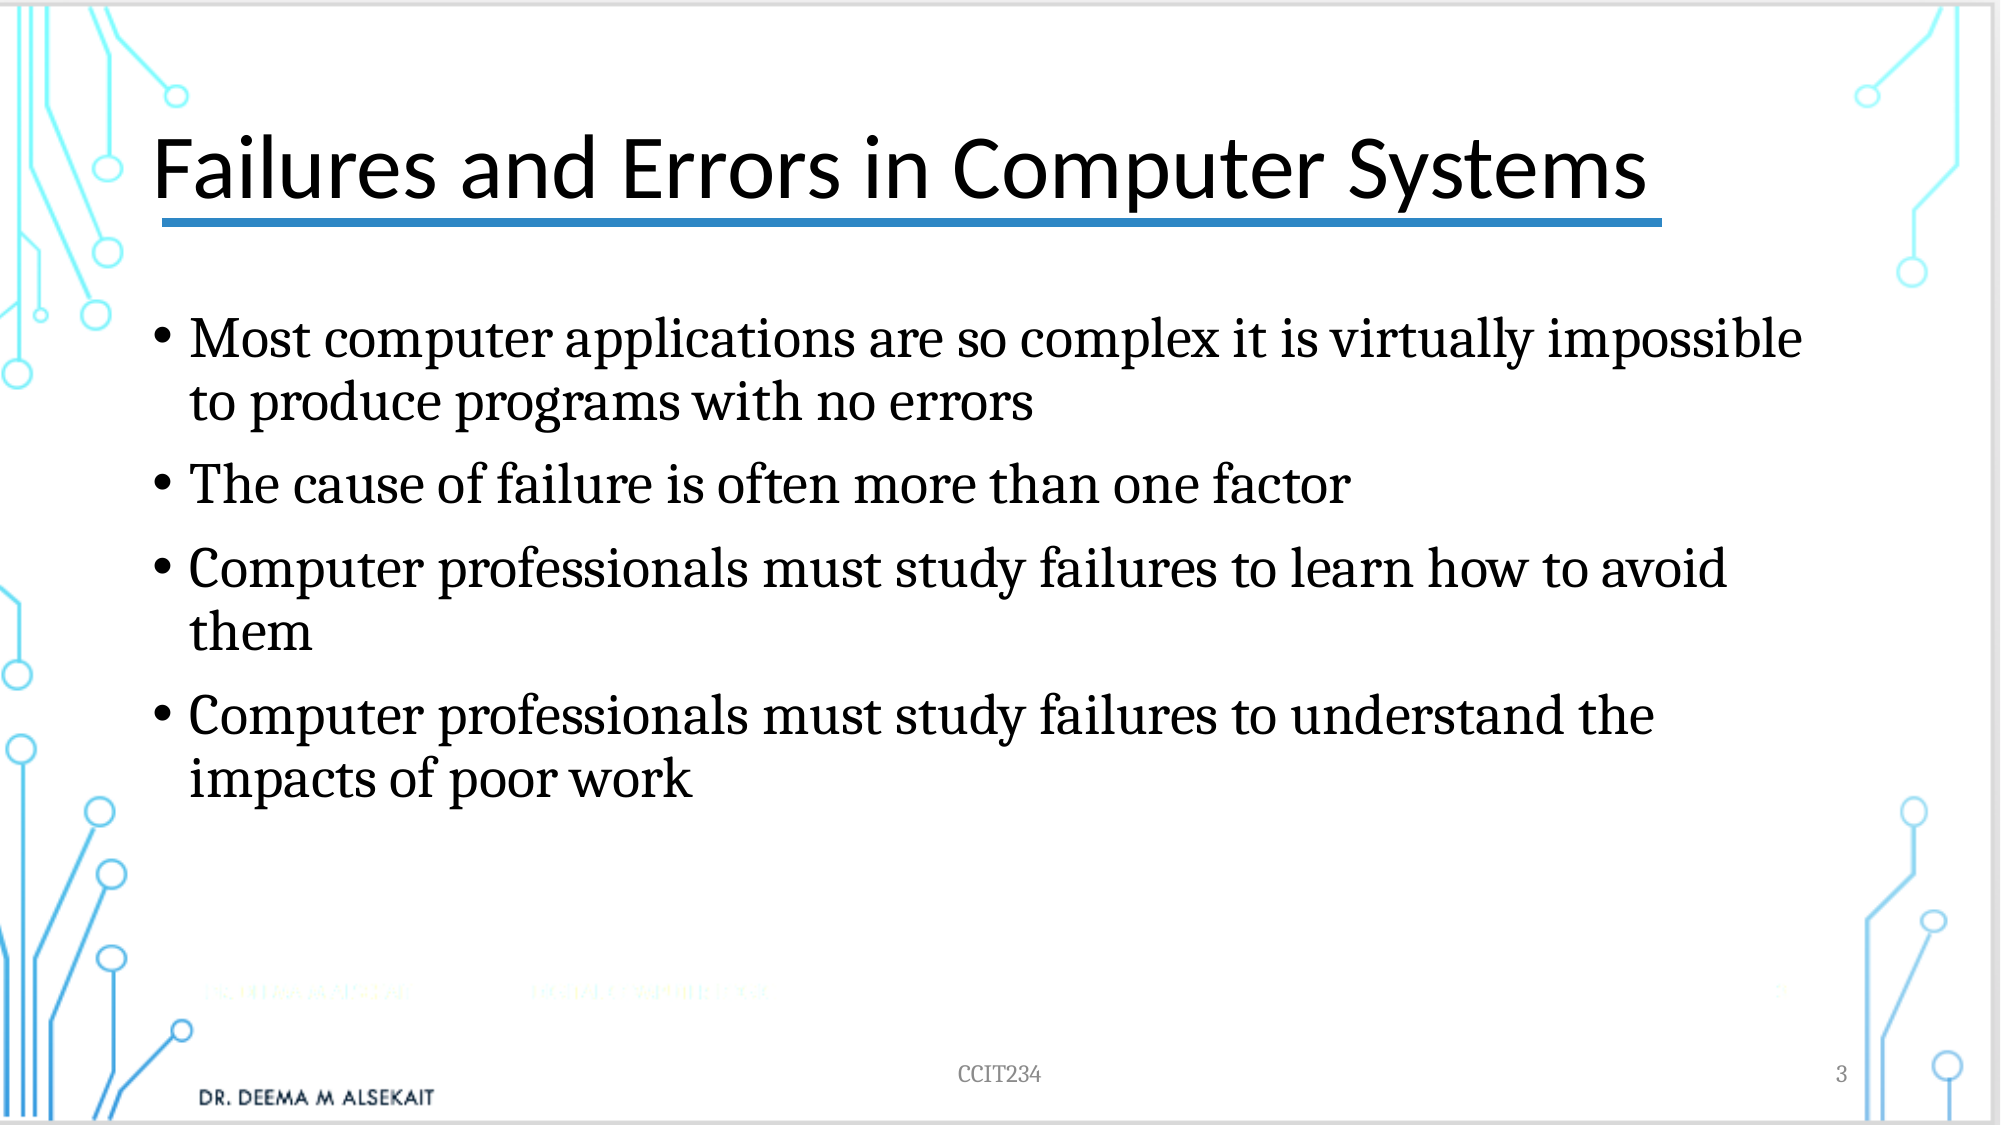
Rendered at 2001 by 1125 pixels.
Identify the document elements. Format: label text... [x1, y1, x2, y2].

title Failures and Errors in Computer Systems [137, 59, 1863, 278]
list Most computer applications are so complex it is virtually impossible to produce programs with no errors The cause of failure is often more than one factor Computer professionals must study failures to learn how to avoid them Computer professionals must study failures to understand the impacts of poor work [137, 299, 1863, 1014]
picture [0, 0, 2001, 1125]
slide_number 3 [1412, 1042, 1863, 1103]
footer CCIT234 [662, 1042, 1338, 1103]
